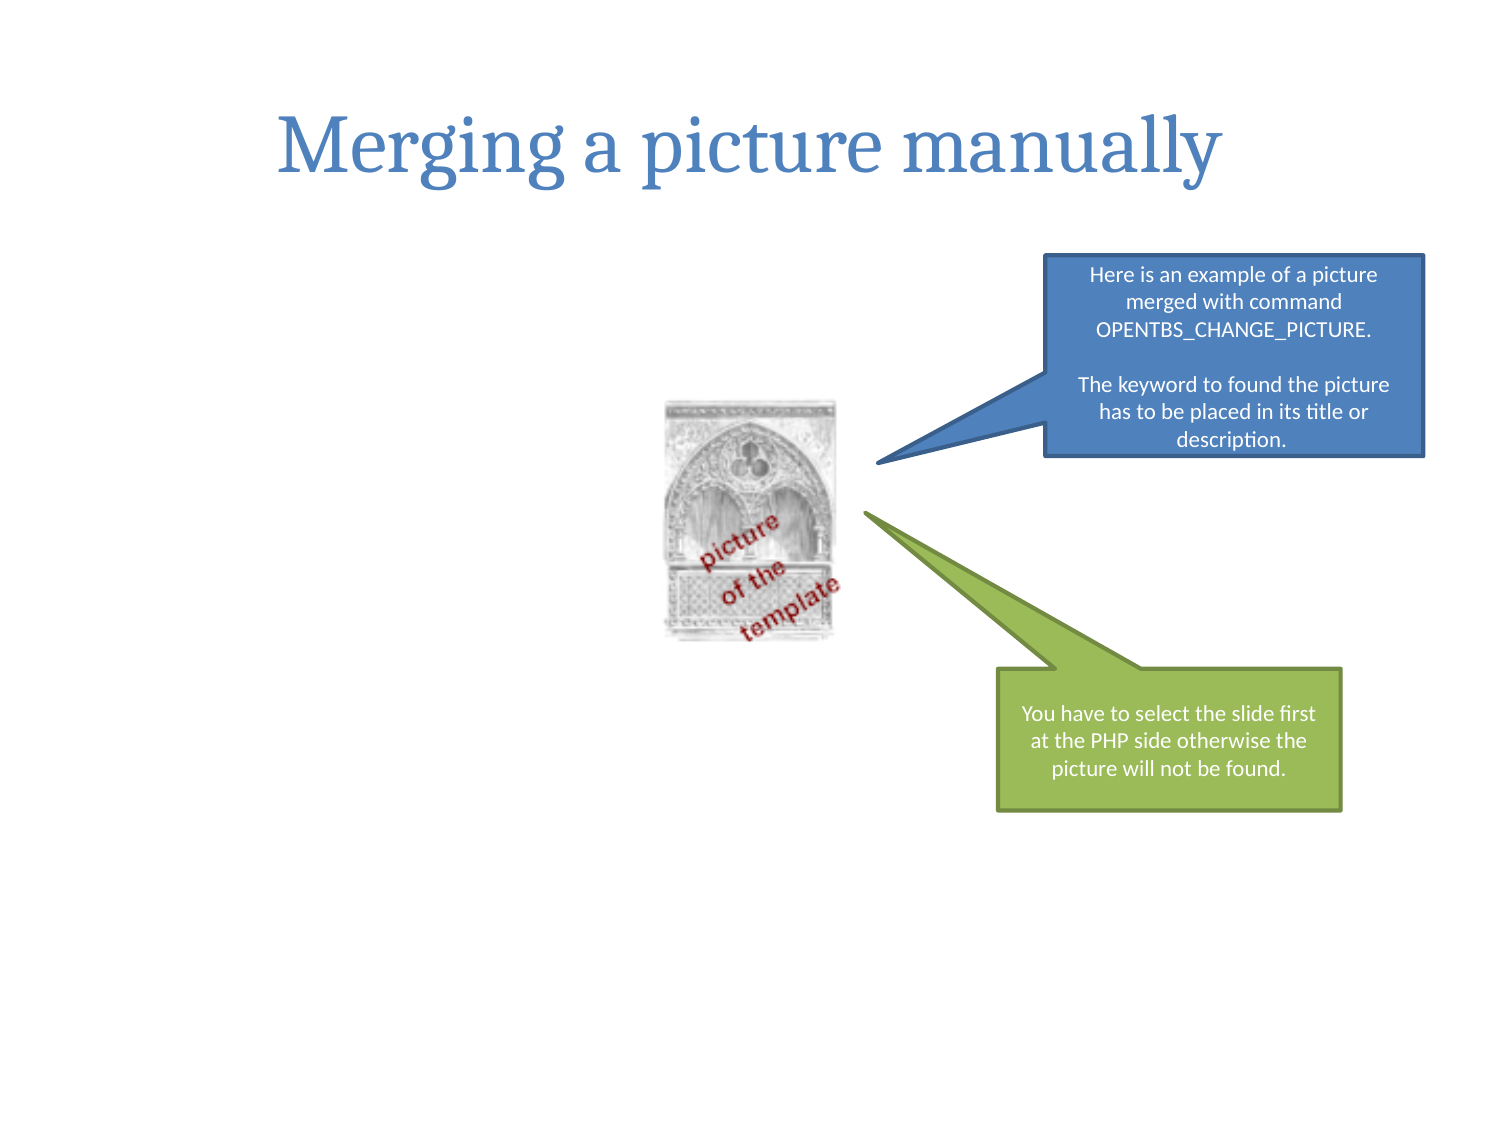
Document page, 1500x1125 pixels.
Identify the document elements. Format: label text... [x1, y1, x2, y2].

text_box Here is an example of a picture merged with command OPENTBS_CHANGE_PICTURE. The keyword to found the picture has to be placed in its title or description. [875, 253, 1426, 466]
picture [656, 396, 843, 646]
text_box You have to select the slide first at the PHP side otherwise the picture will not be found. [863, 510, 1343, 813]
title Merging a picture manually [74, 44, 1426, 233]
